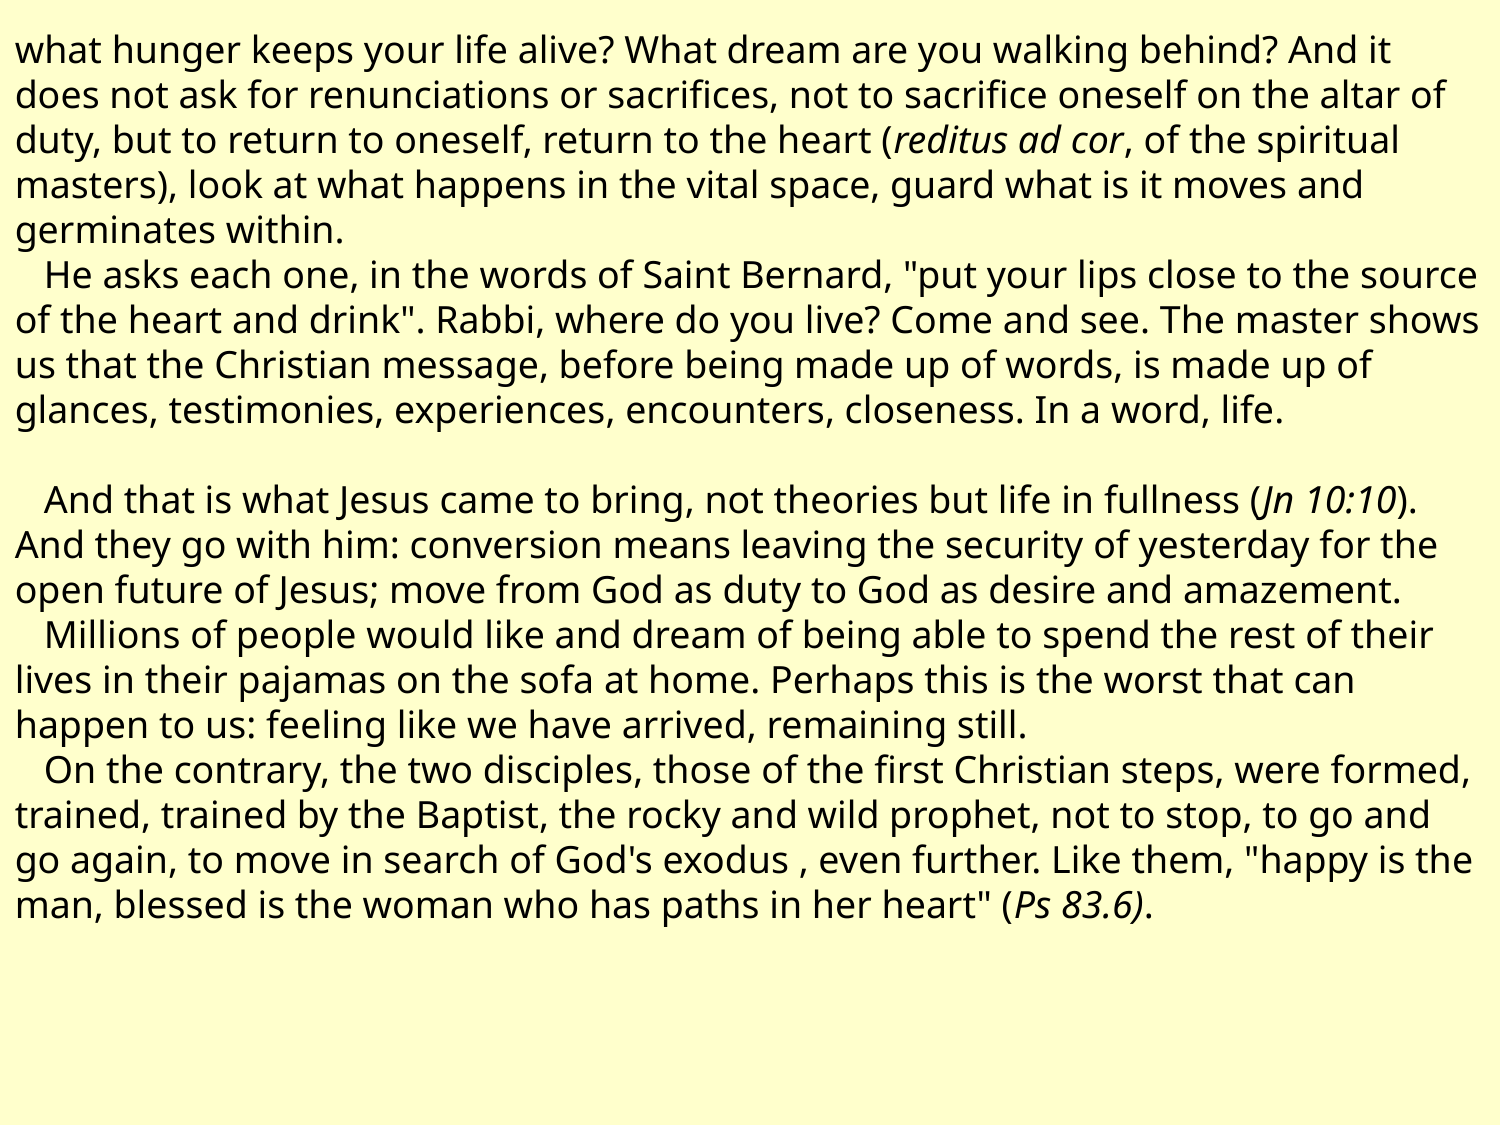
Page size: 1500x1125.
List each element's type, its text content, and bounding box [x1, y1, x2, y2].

text_box what hunger keeps your life alive? What dream are you walking behind? And it does not ask for renunciations or sacrifices, not to sacrifice oneself on the altar of duty, but to return to oneself, return to the heart (reditus ad cor, of the spiritual masters), look at what happens in the vital space, guard what is it moves and germinates within. He asks each one, in the words of Saint Bernard, "put your lips close to the source of the heart and drink". Rabbi, where do you live? Come and see. The master shows us that the Christian message, before being made up of words, is made up of glances, testimonies, experiences, encounters, closeness. In a word, life. And that is what Jesus came to bring, not theories but life in fullness (Jn 10:10). And they go with him: conversion means leaving the security of yesterday for the open future of Jesus; move from God as duty to God as desire and amazement. Millions of people would like and dream of being able to spend the rest of their lives in their pajamas on the sofa at home. Perhaps this is the worst that can happen to us: feeling like we have arrived, remaining still. On the contrary, the two disciples, those of the first Christian steps, were formed, trained, trained by the Baptist, the rocky and wild prophet, not to stop, to go and go again, to move in search of God's exodus , even further. Like them, "happy is the man, blessed is the woman who has paths in her heart" (Ps 83.6). [0, 19, 1500, 934]
